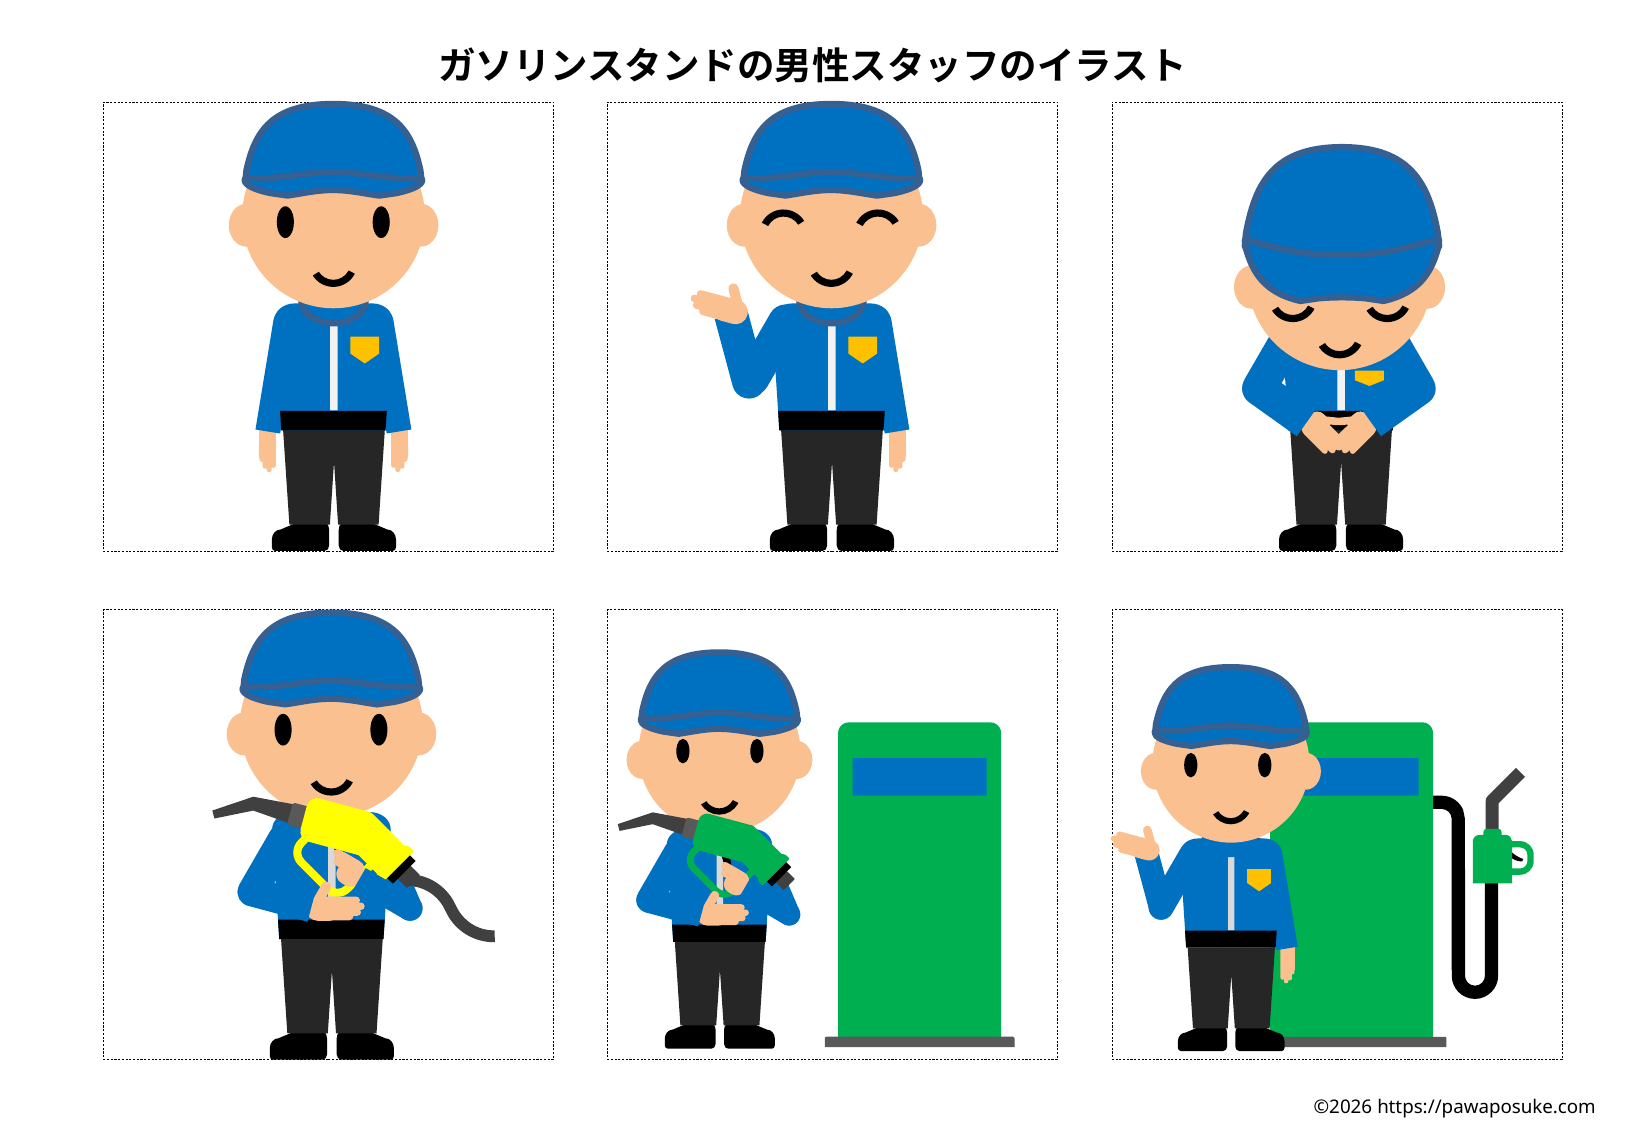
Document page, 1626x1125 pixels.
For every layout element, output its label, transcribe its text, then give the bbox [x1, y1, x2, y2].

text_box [1110, 666, 1534, 1052]
text_box ガソリンスタンドの男性スタッフのイラスト [423, 34, 1202, 95]
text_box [1233, 146, 1446, 552]
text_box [626, 652, 1040, 1049]
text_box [226, 612, 496, 1060]
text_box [228, 103, 439, 552]
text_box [690, 103, 937, 552]
